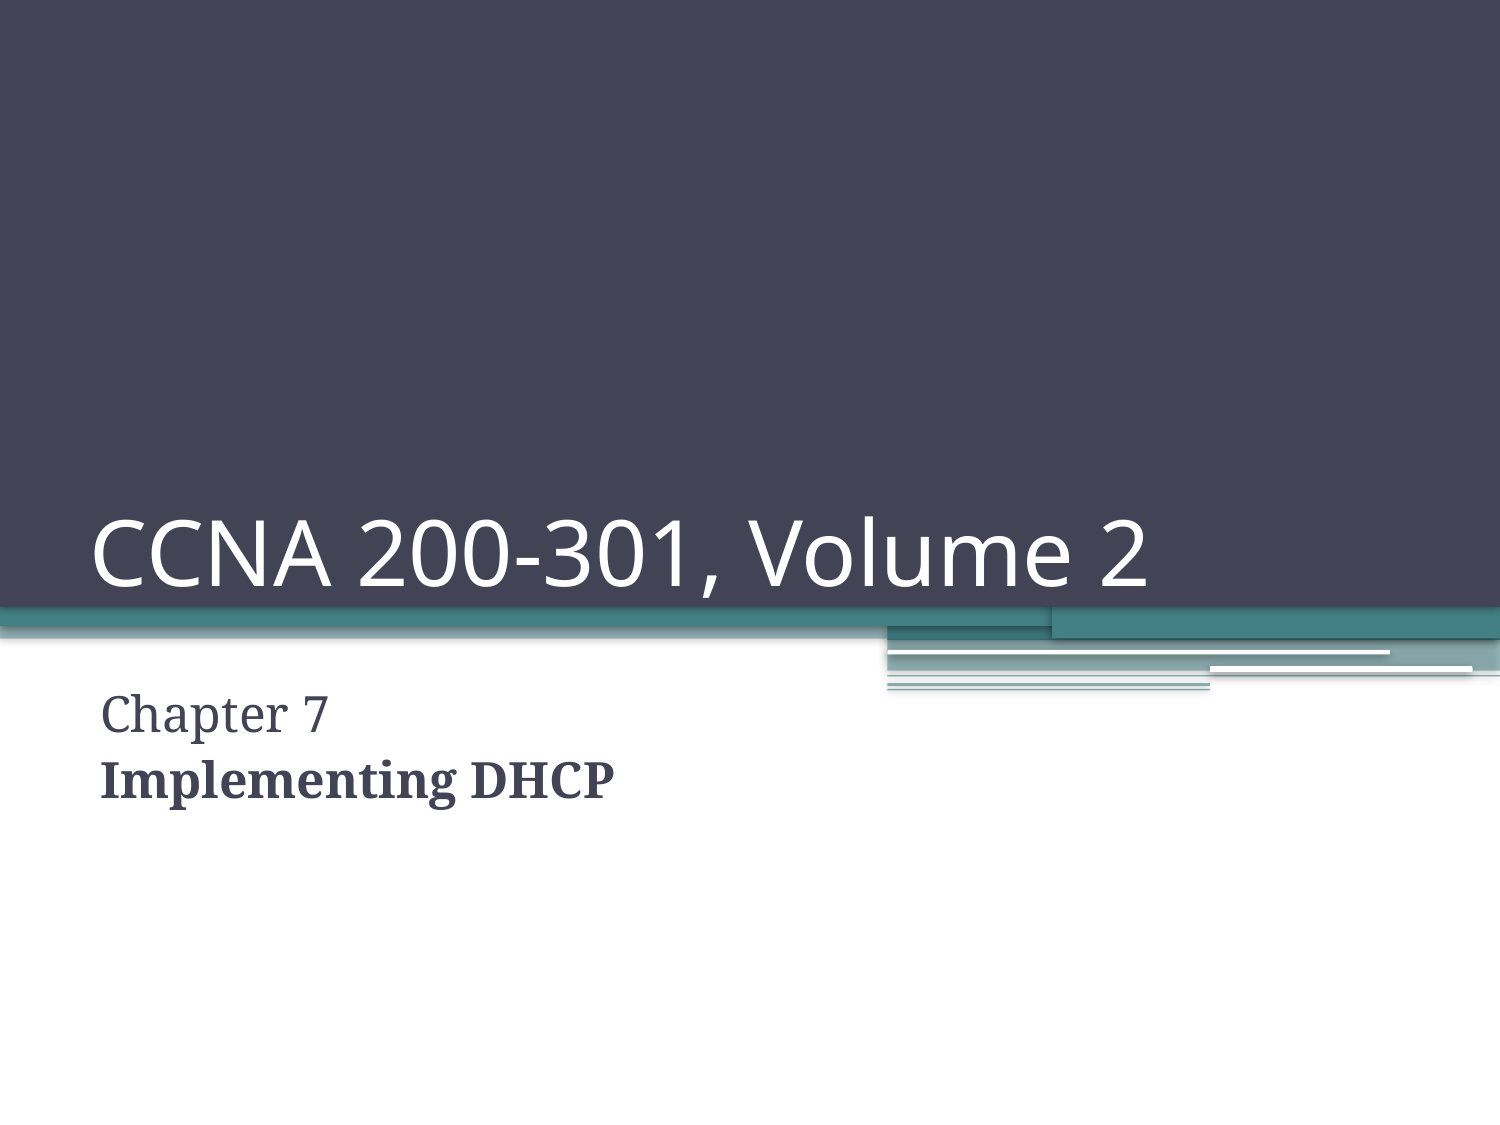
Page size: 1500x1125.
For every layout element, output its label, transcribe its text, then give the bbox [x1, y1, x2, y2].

title CCNA 200-301, Volume 2 [75, 364, 1463, 613]
subtitle Chapter 7 Implementing DHCP [75, 675, 888, 963]
